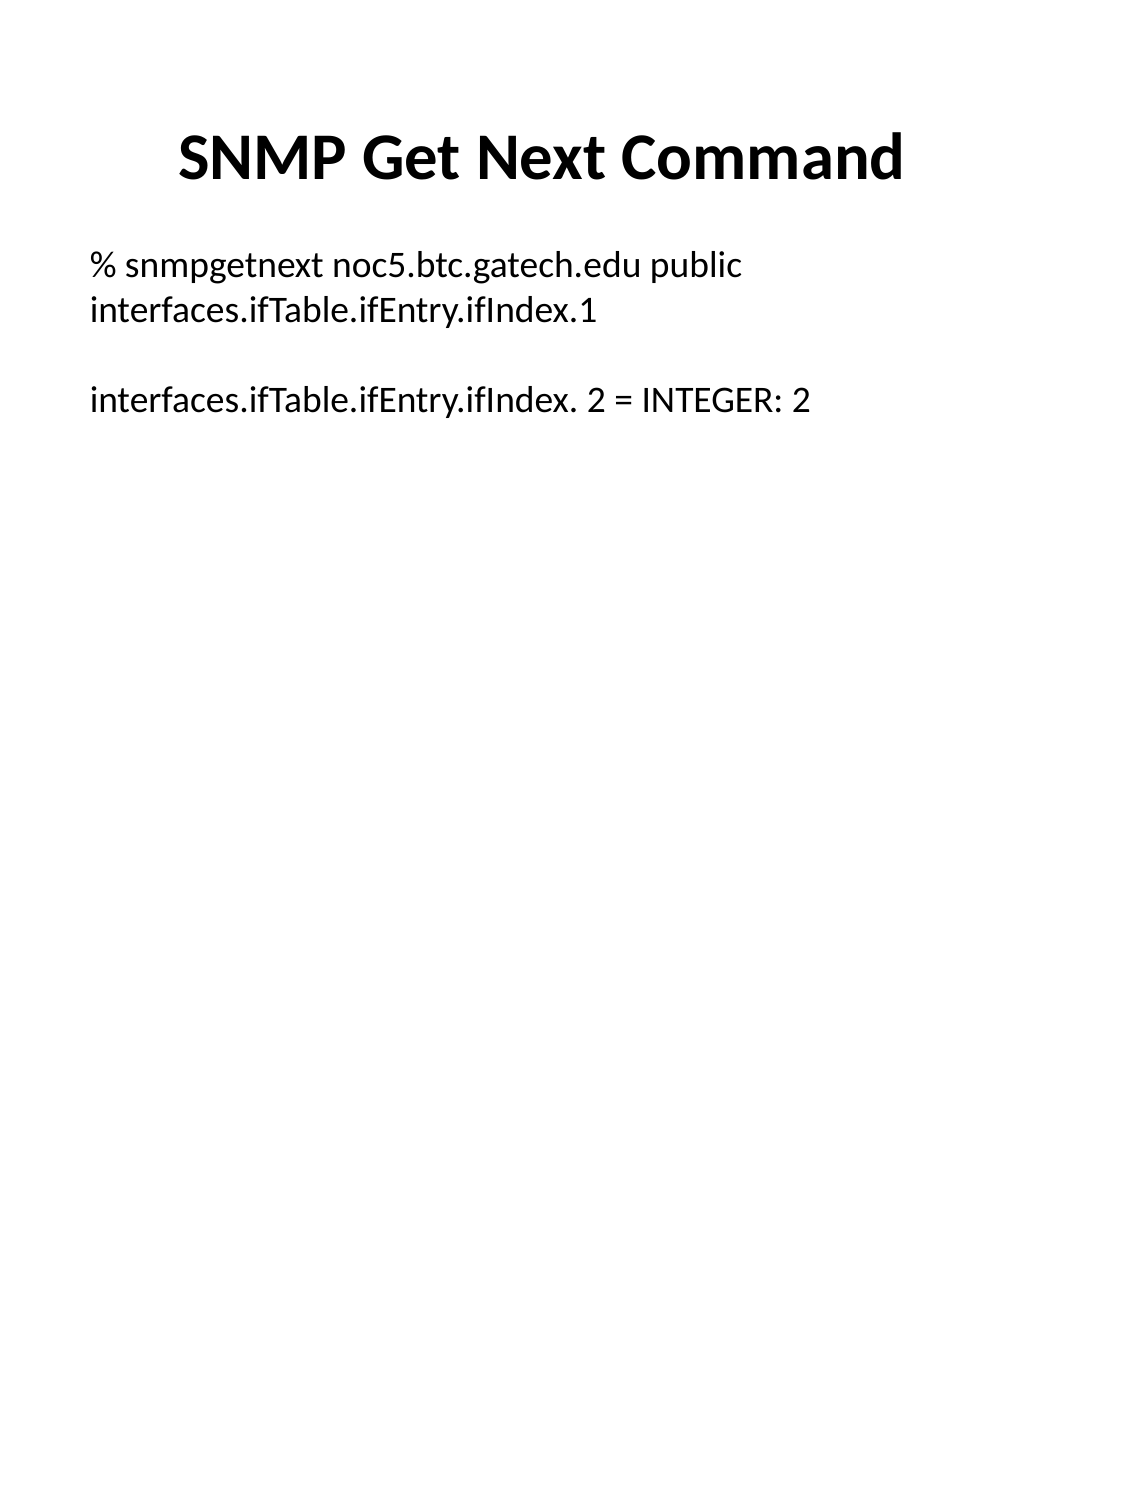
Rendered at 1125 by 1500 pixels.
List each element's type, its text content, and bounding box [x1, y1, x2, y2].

title SNMP Get Next Command [87, 105, 997, 233]
text_box % snmpgetnext noc5.btc.gatech.edu public interfaces.ifTable.ifEntry.ifIndex.1 interfaces.ifTable.ifEntry.ifIndex. 2 = INTEGER: 2 [74, 233, 1050, 428]
